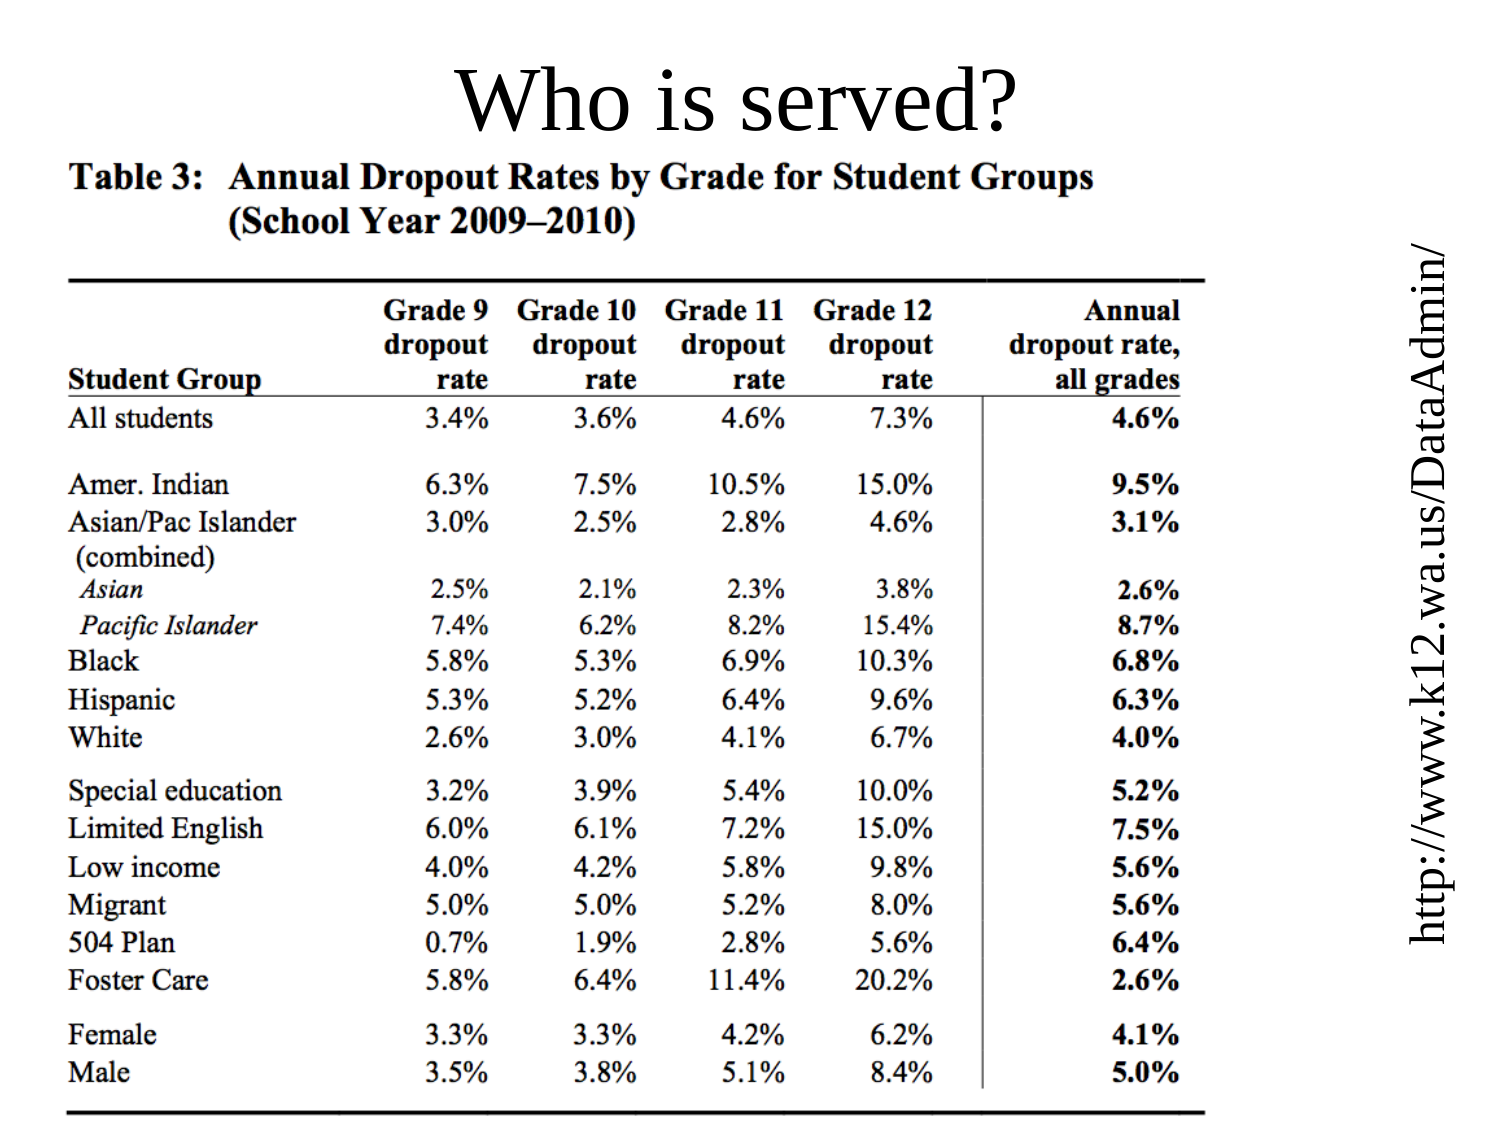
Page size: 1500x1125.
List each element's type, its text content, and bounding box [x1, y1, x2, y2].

picture [49, 136, 1226, 1125]
text_box Who is served? [99, 0, 1375, 188]
text_box http://www.k12.wa.us/DataAdmin/ [1387, 228, 1463, 960]
